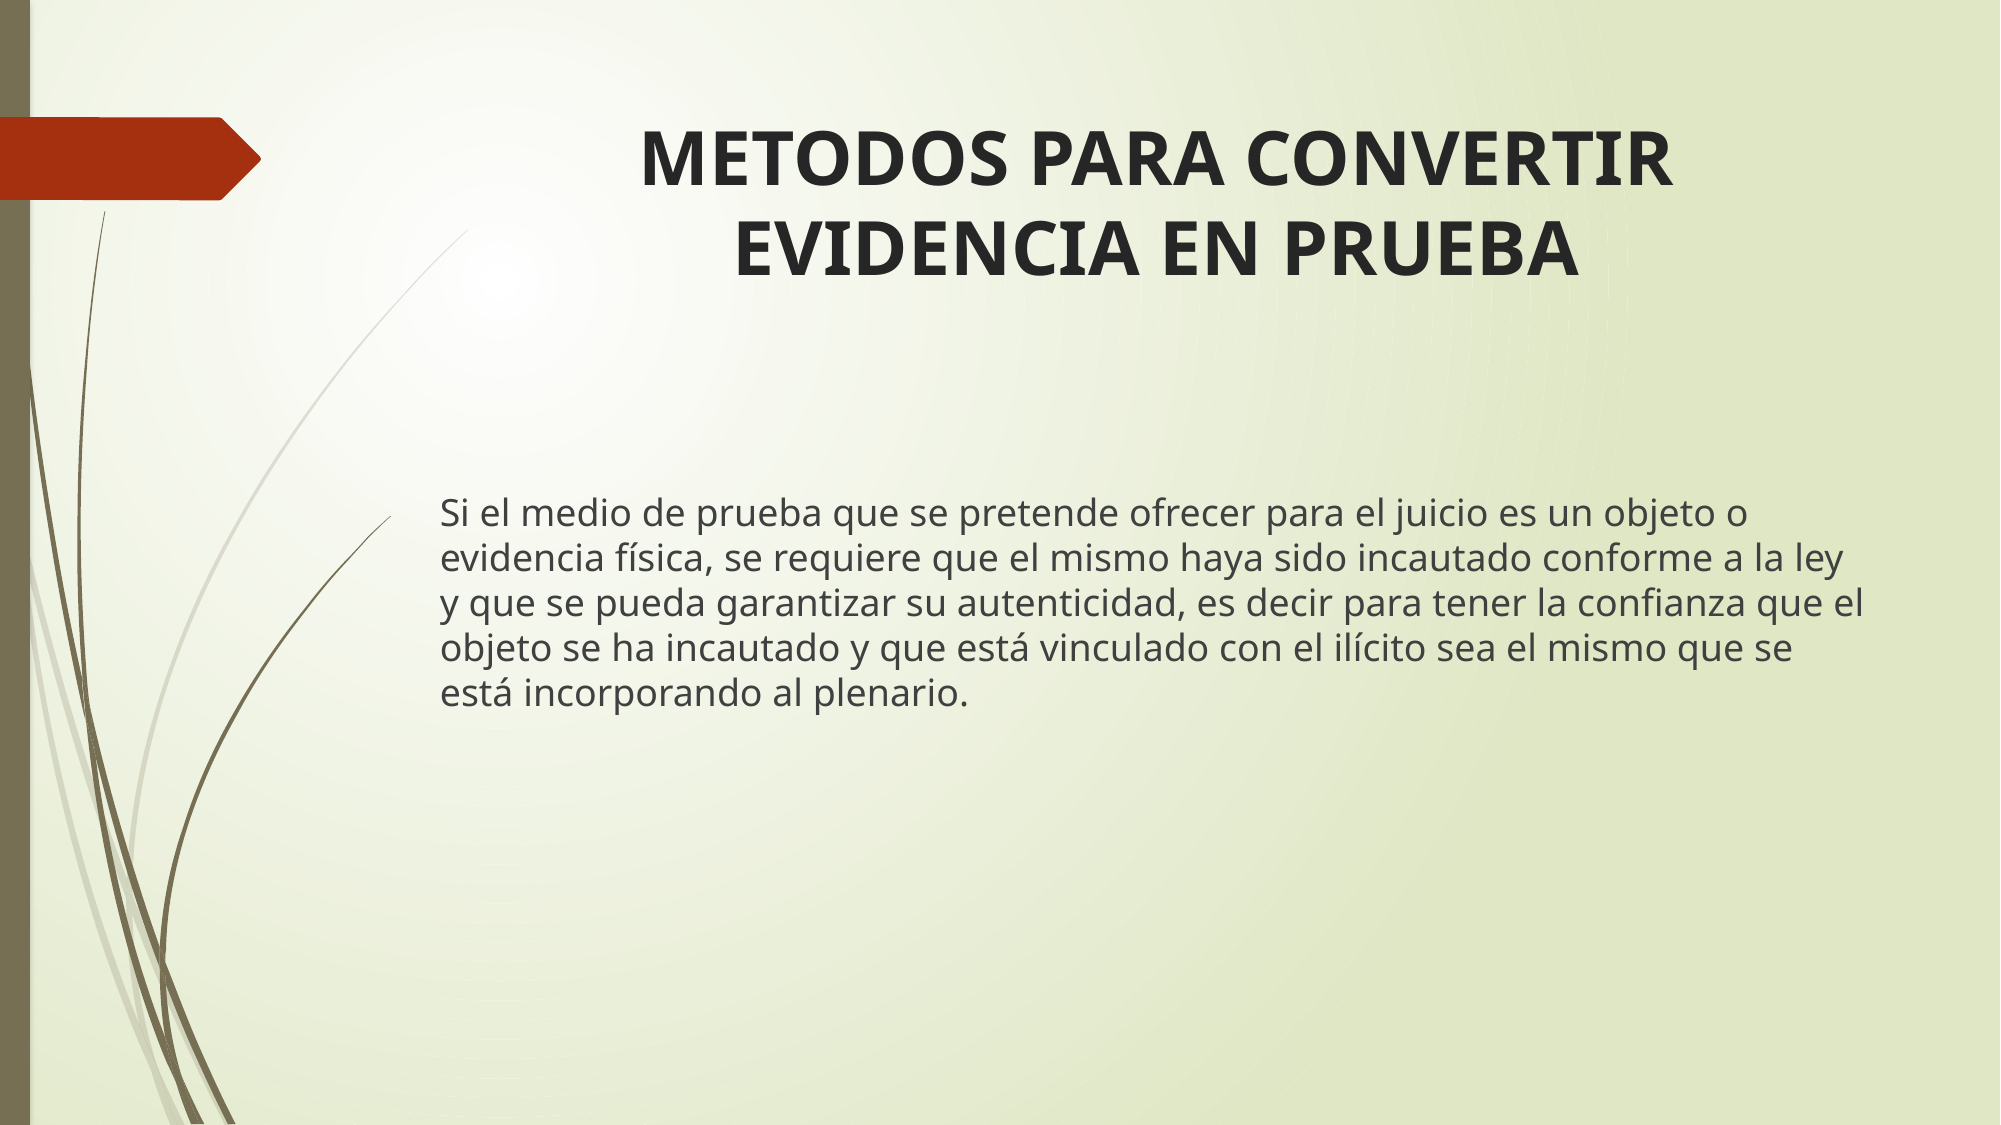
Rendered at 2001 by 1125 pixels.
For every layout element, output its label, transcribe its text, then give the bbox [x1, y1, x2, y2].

title METODOS PARA CONVERTIR EVIDENCIA EN PRUEBA [425, 102, 1888, 313]
list Si el medio de prueba que se pretende ofrecer para el juicio es un objeto o evidencia física, se requiere que el mismo haya sido incautado conforme a la ley y que se pueda garantizar su autenticidad, es decir para tener la confianza que el objeto se ha incautado y que está vinculado con el ilícito sea el mismo que se está incorporando al plenario. [424, 350, 1888, 970]
